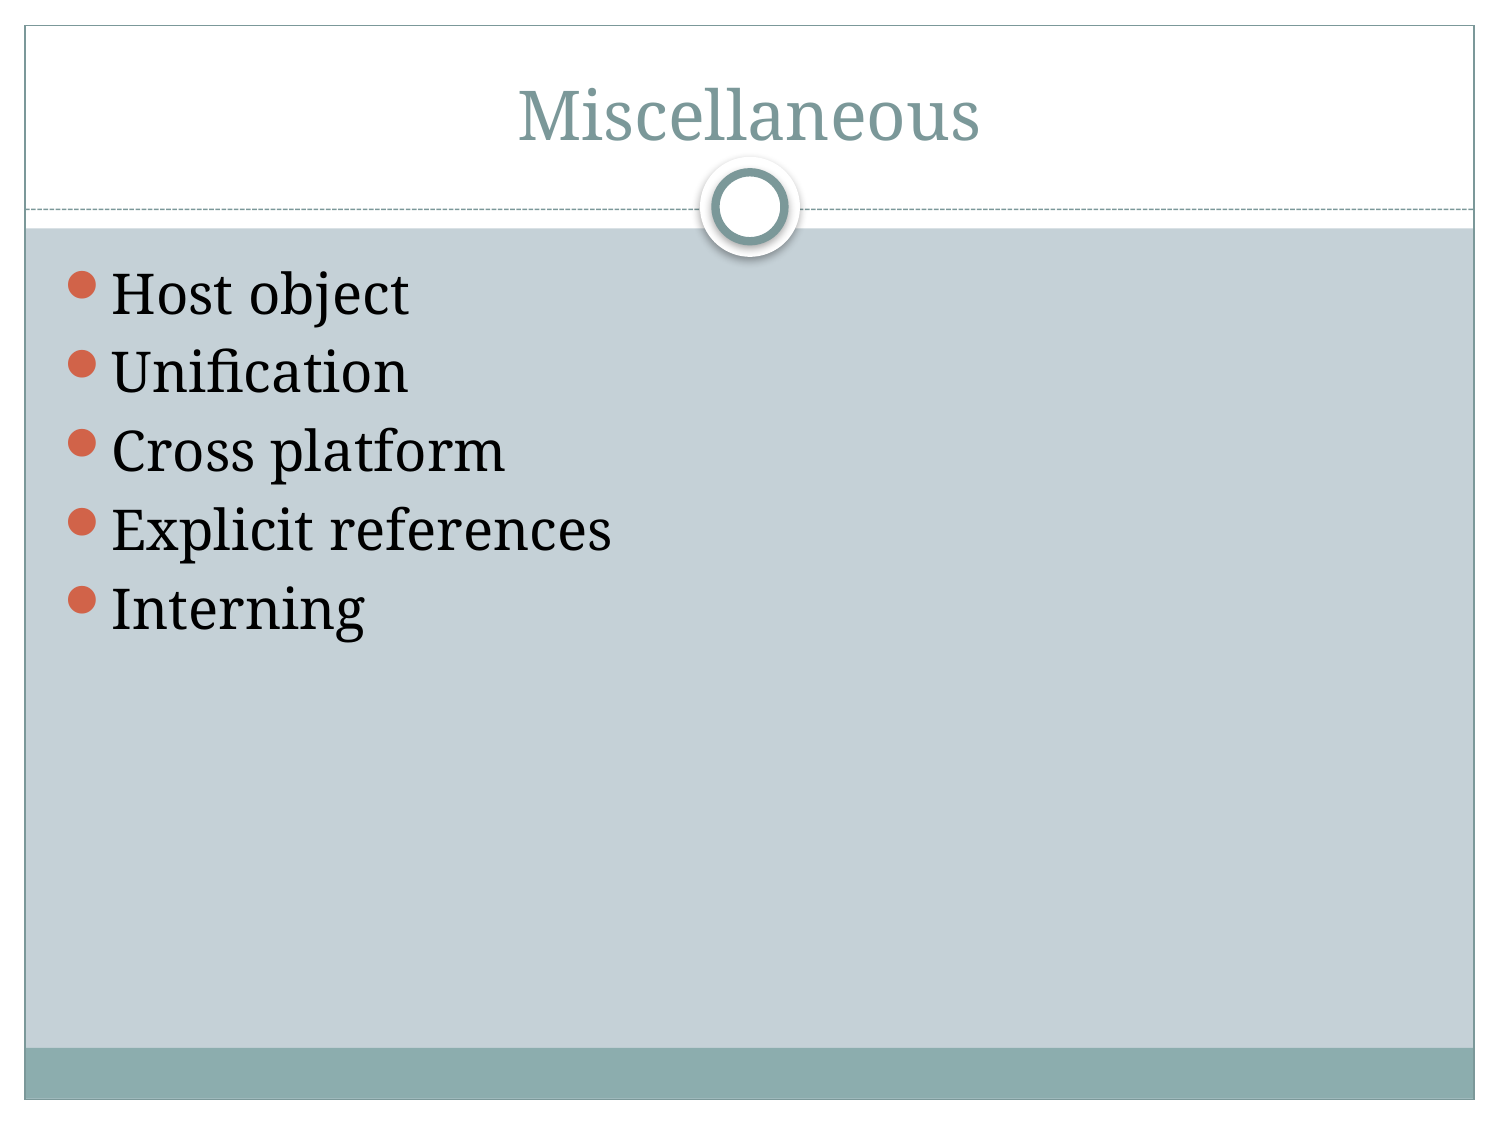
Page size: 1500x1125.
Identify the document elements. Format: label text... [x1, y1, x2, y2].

list Host object Unification Cross platform Explicit references Interning [49, 250, 1445, 1001]
title Miscellaneous [49, 37, 1450, 162]
